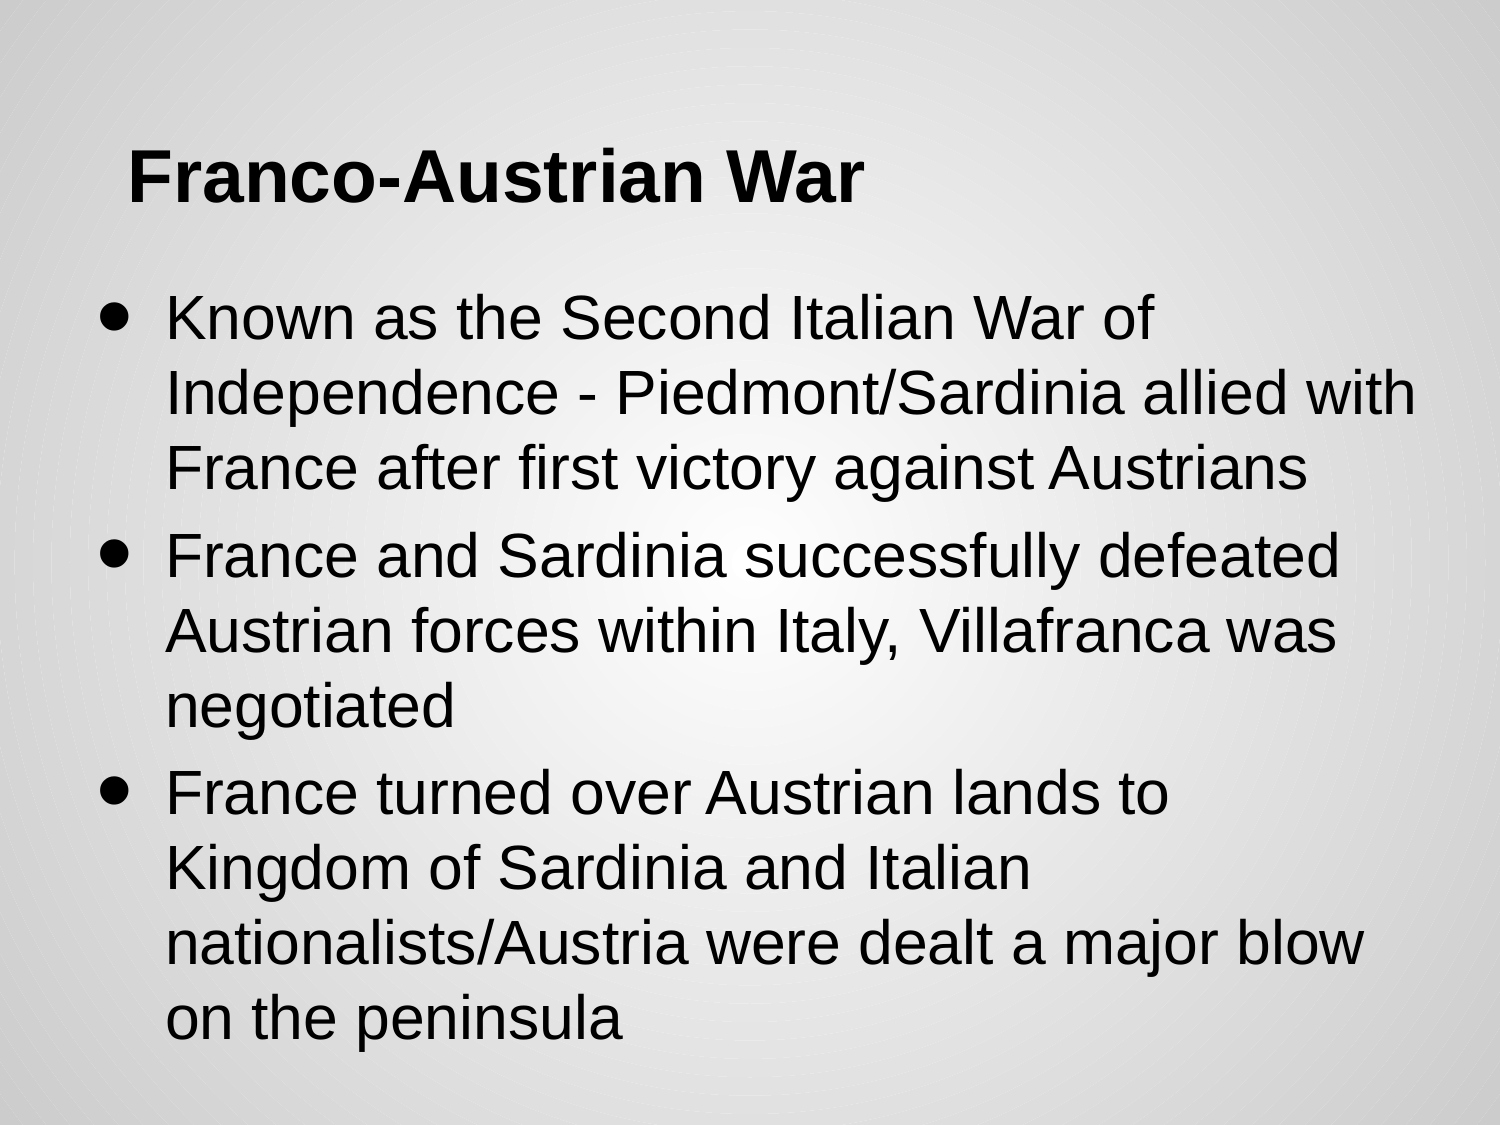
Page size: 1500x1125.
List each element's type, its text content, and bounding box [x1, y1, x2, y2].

title Franco-Austrian War [75, 45, 1425, 233]
list Known as the Second Italian War of Independence - Piedmont/Sardinia allied with France after first victory against Austrians France and Sardinia successfully defeated Austrian forces within Italy, Villafranca was negotiated France turned over Austrian lands to Kingdom of Sardinia and Italian nationalists/Austria were dealt a major blow on the peninsula [75, 262, 1443, 1078]
